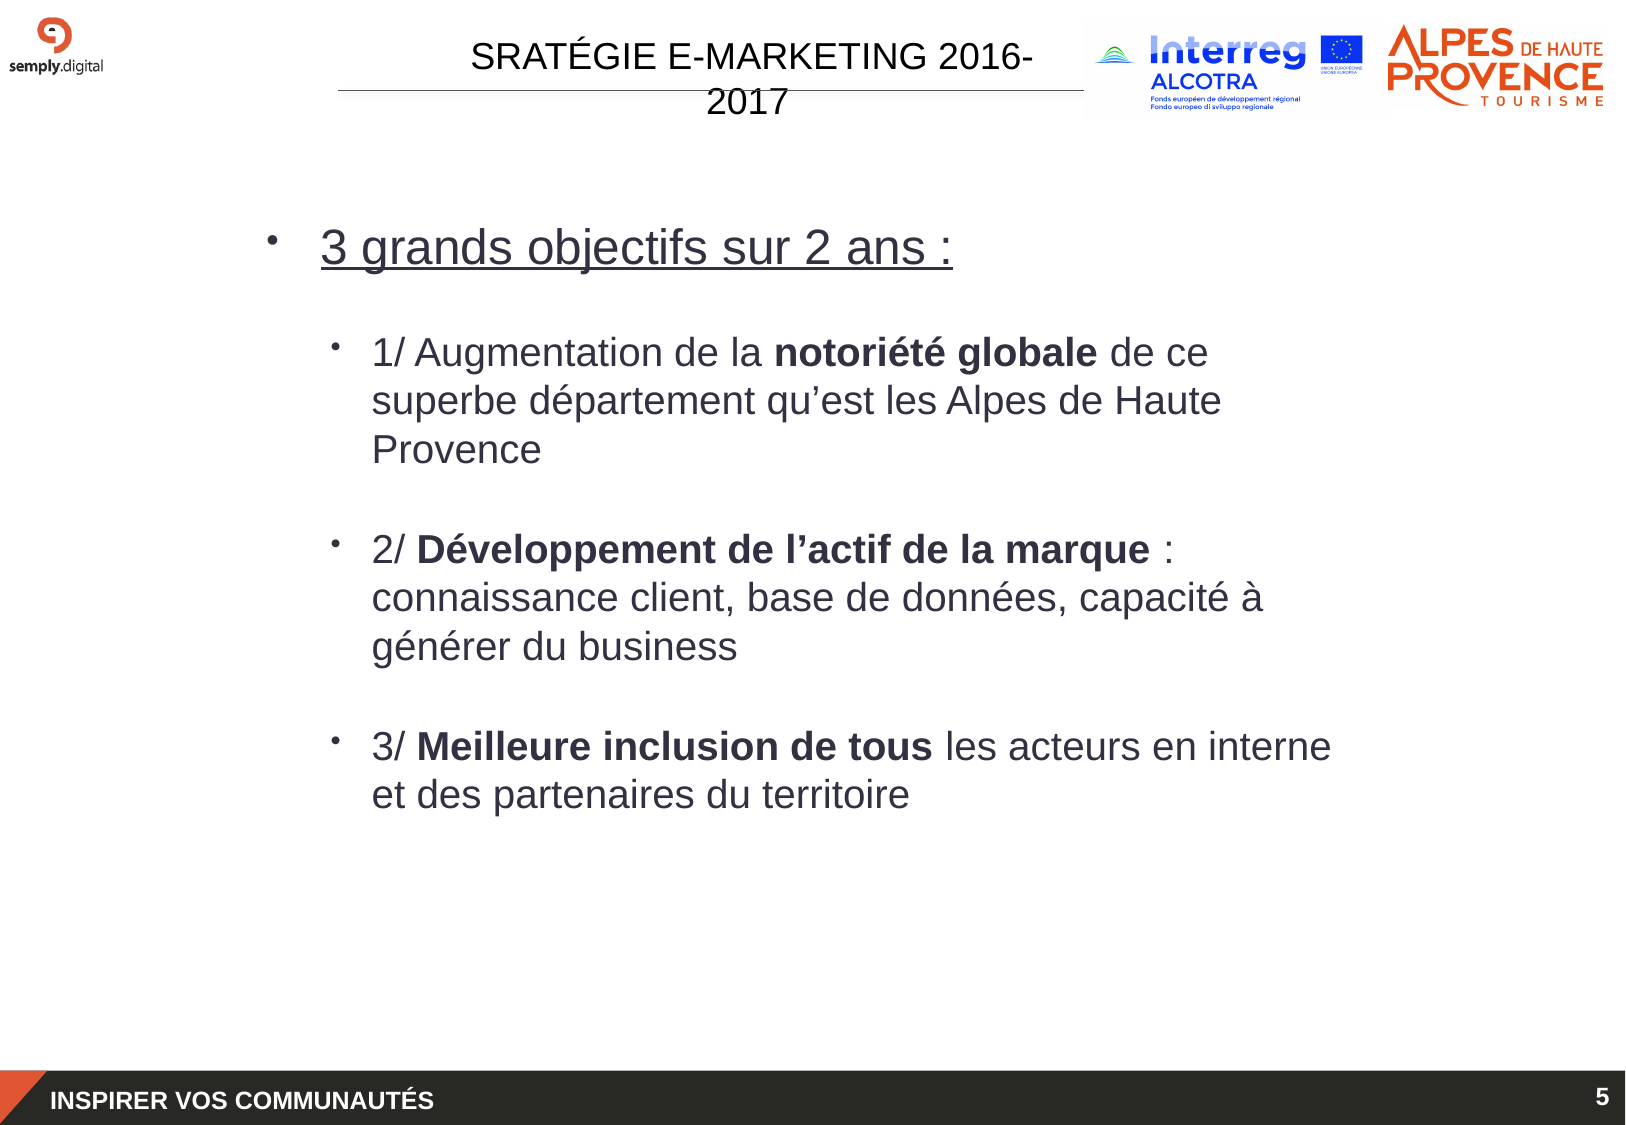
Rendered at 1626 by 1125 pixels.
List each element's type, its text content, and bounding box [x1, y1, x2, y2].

text_box 3 grands objectifs sur 2 ans : 1/ Augmentation de la notoriété globale de ce superbe département qu’est les Alpes de Haute Provence 2/ Développement de l’actif de la marque : connaissance client, base de données, capacité à générer du business 3/ Meilleure inclusion de tous les acteurs en interne et des partenaires du territoire [260, 208, 1365, 984]
picture [5, 10, 108, 81]
picture [1083, 18, 1386, 121]
slide_number 5 [1588, 1074, 1617, 1116]
picture [1388, 24, 1603, 108]
